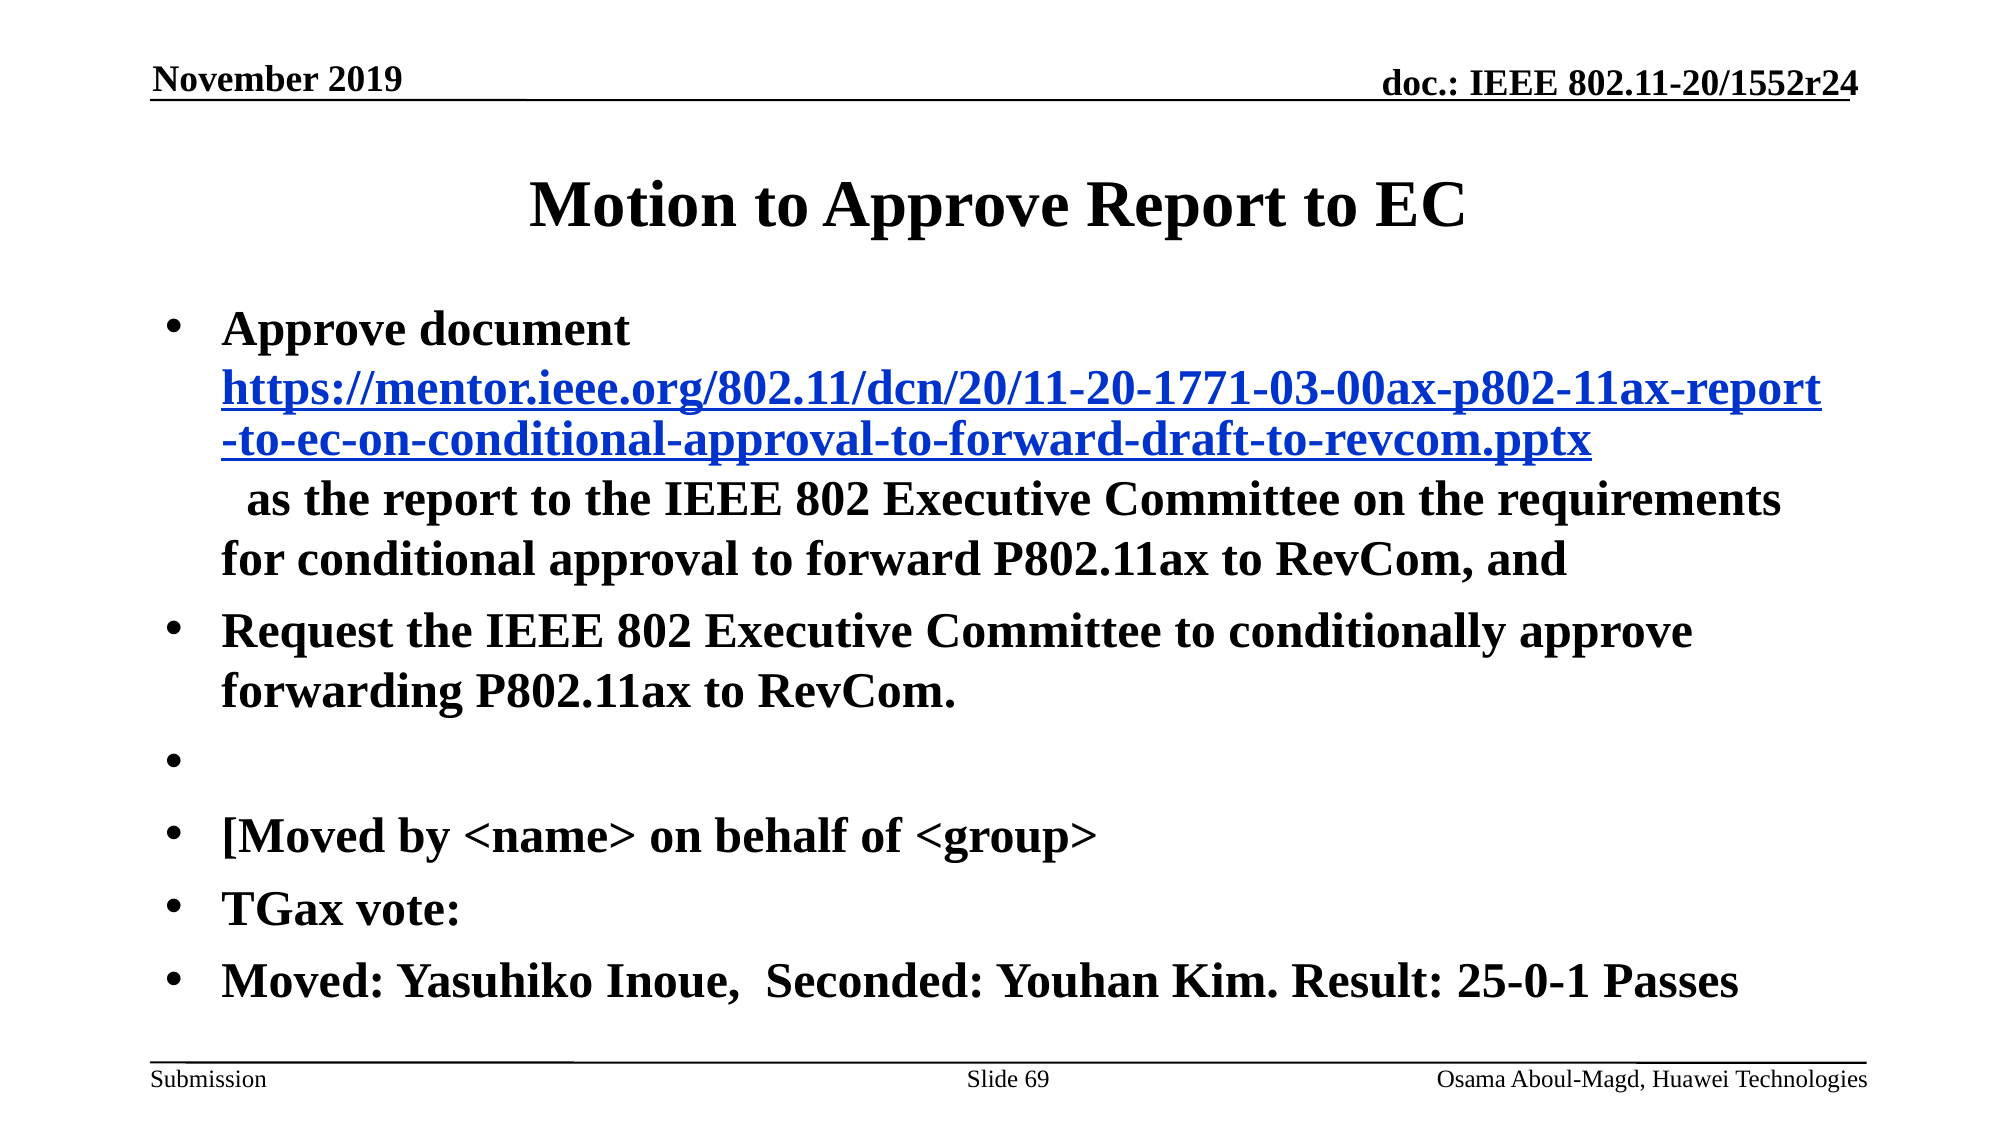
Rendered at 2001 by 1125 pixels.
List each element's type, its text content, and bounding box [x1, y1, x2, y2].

footer Osama Aboul-Magd, Huawei Technologies [1171, 1061, 1869, 1093]
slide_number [152, 54, 563, 100]
title Motion to Approve Report to EC [149, 112, 1850, 287]
slide_number Slide 69 [950, 1061, 1067, 1123]
list Approve document https://mentor.ieee.org/802.11/dcn/20/11-20-1771-03-00ax-p802-11ax-report-to-ec-on-conditional-approval-to-forward-draft-to-revcom.pptx as the report to the IEEE 802 Executive Committee on the requirements for conditional approval to forward P802.11ax to RevCom, and Request the IEEE 802 Executive Committee to conditionally approve forwarding P802.11ax to RevCom. [Moved by <name> on behalf of <group> TGax vote: Moved: Yasuhiko Inoue, Seconded: Youhan Kim. Result: 25-0-1 Passes [149, 287, 1850, 963]
